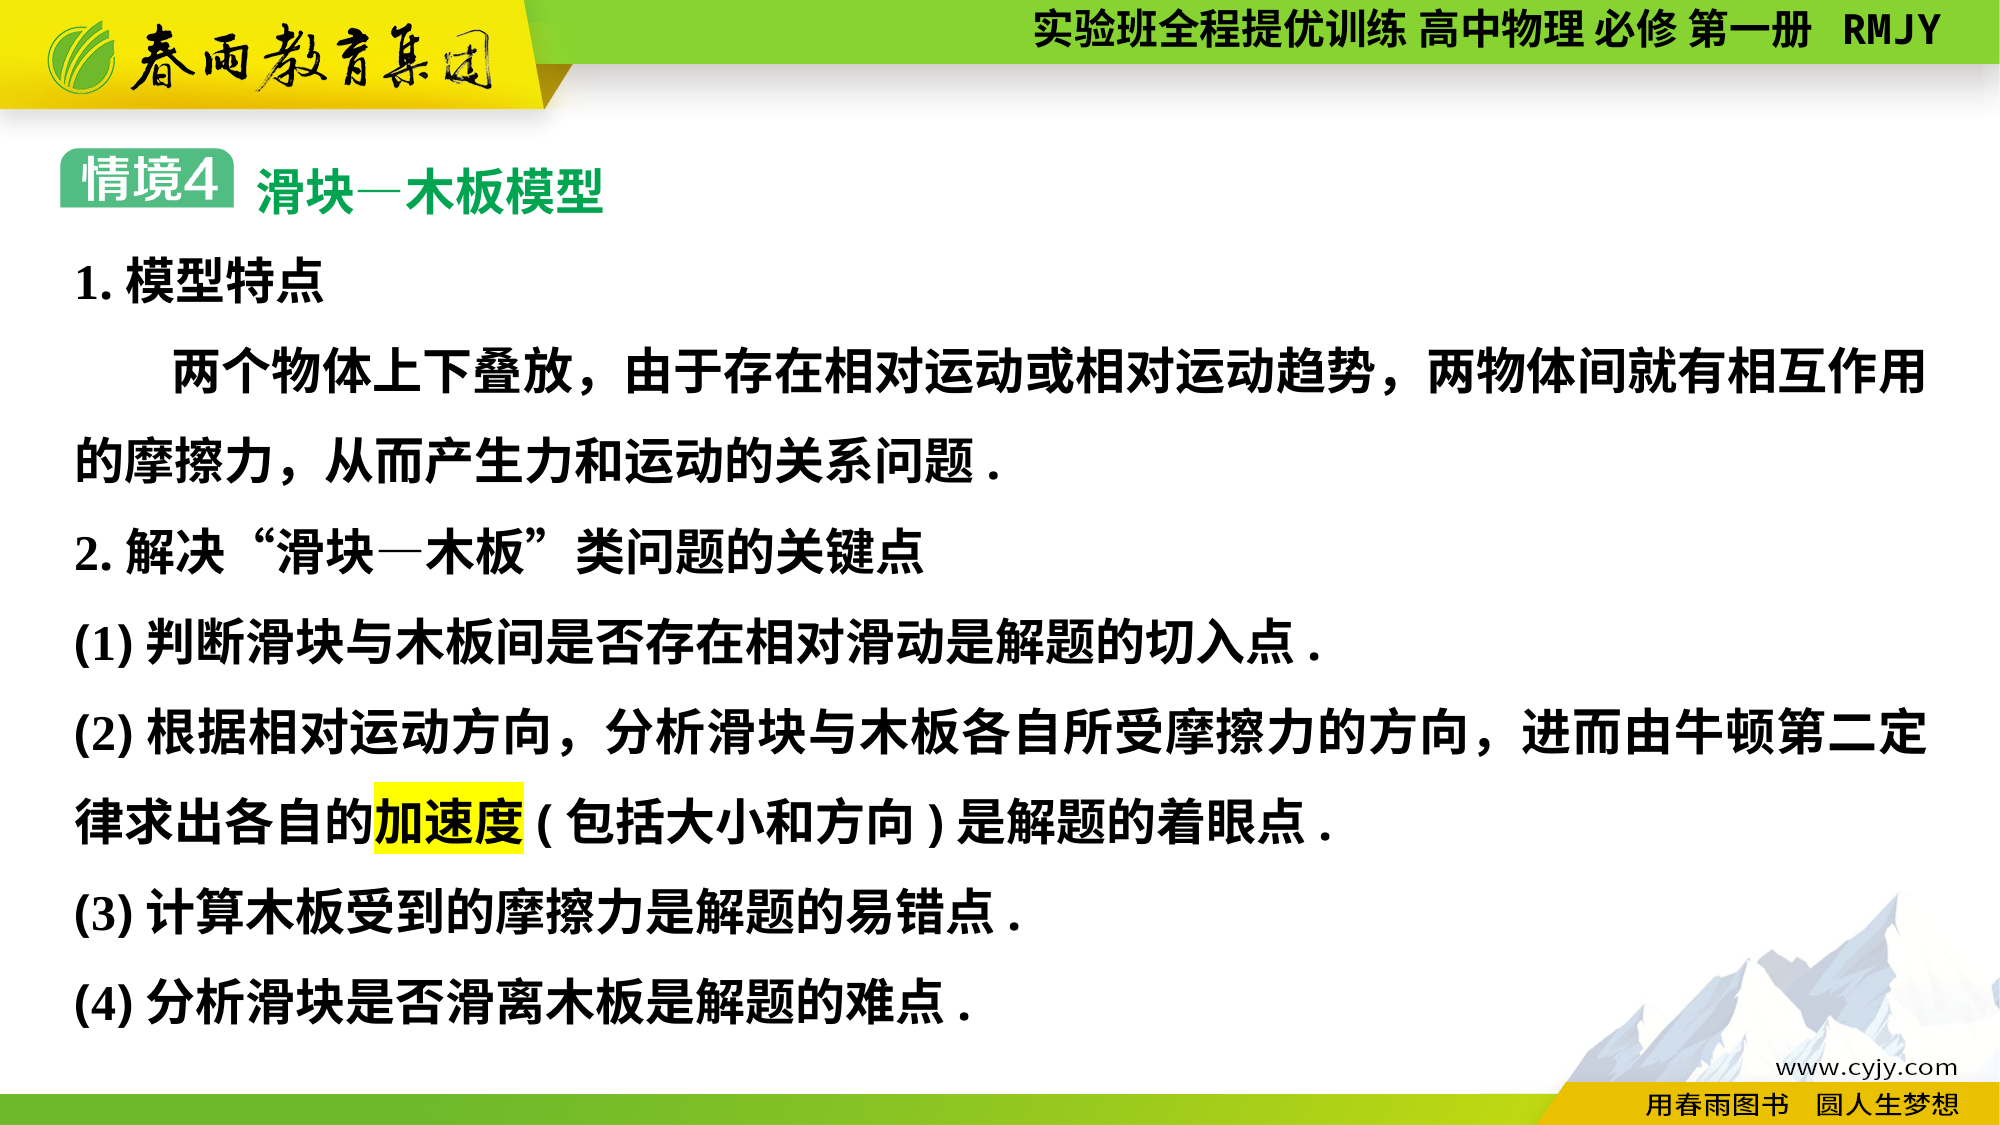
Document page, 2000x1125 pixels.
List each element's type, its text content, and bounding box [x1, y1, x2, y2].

picture [0, 0, 2000, 1125]
list 滑块—木板模型 1.模型特点 两个物体上下叠放，由于存在相对运动或相对运动趋势，两物体间就有相互作用的摩擦力，从而产生力和运动的关系问题. 2.解决“滑块—木板”类问题的关键点 (1)判断滑块与木板间是否存在相对滑动是解题的切入点. (2)根据相对运动方向，分析滑块与木板各自所受摩擦力的方向，进而由牛顿第二定律求出各自的加速度(包括大小和方向)是解题的着眼点. (3)计算木板受到的摩擦力是解题的易错点. (4)分析滑块是否滑离木板是解题的难点. [59, 122, 1944, 1047]
